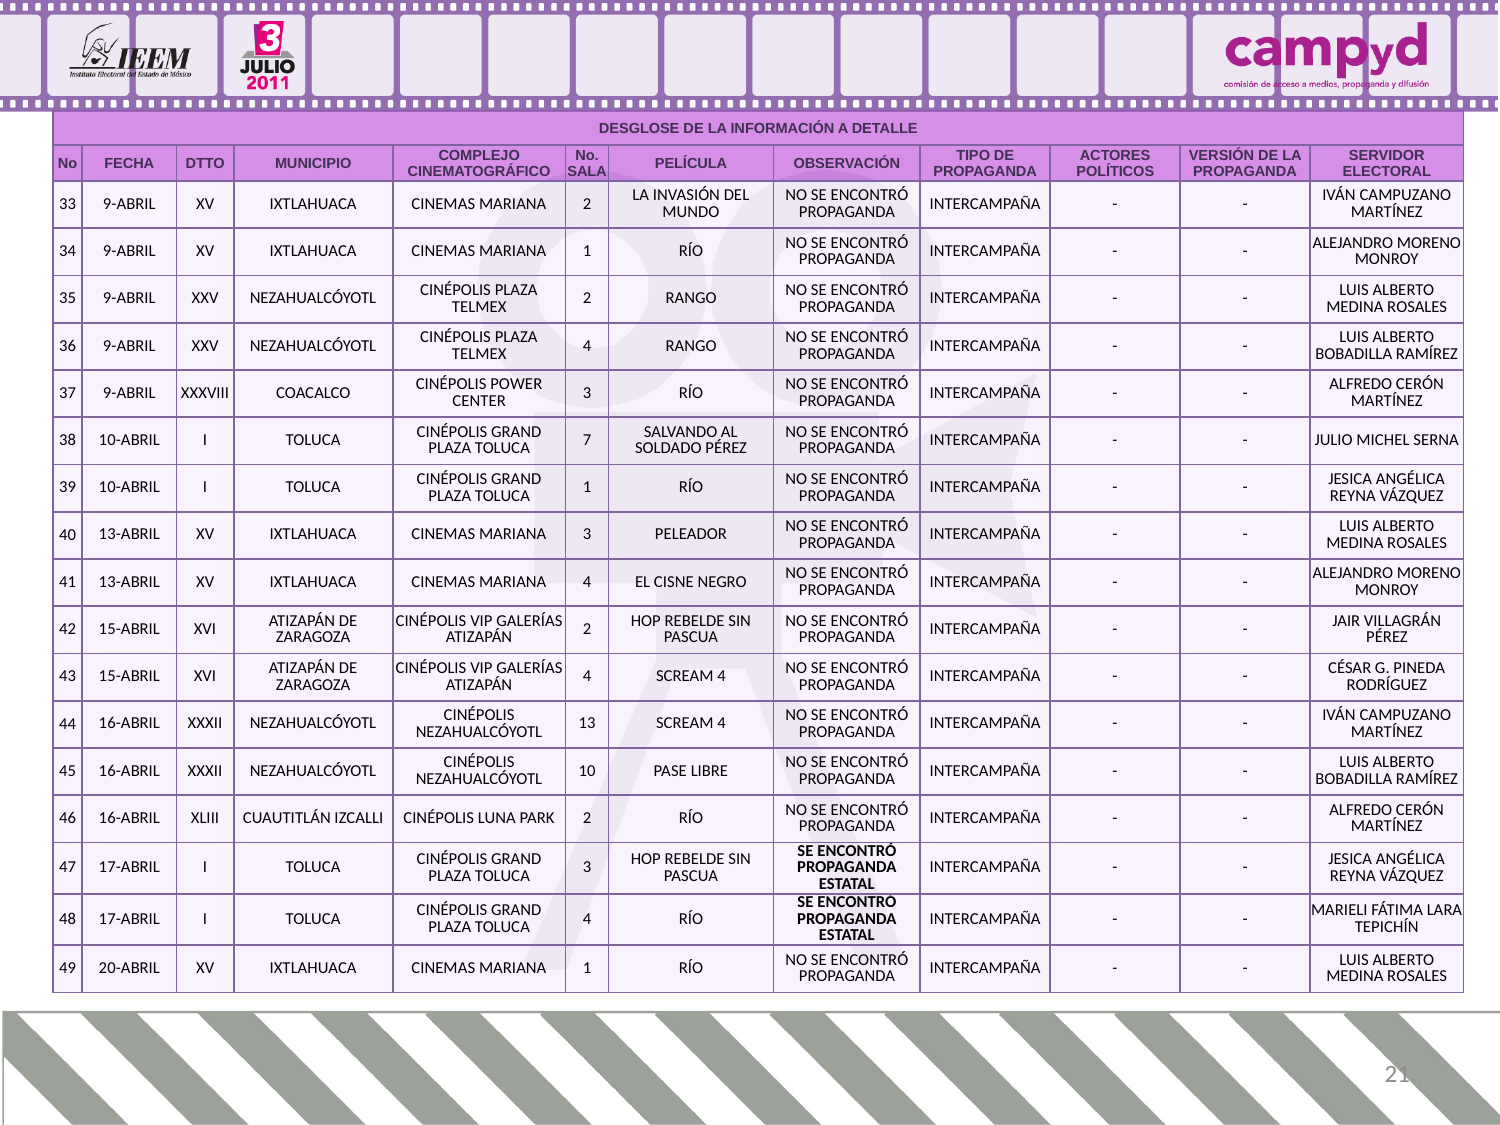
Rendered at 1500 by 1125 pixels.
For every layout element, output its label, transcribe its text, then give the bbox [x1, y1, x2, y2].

table_cell No [54, 146, 81, 180]
table_cell NEZAHUALCÓYOTL [235, 324, 392, 369]
table_cell LUIS ALBERTO BOBADILLA RAMÍREZ [1311, 324, 1463, 369]
table_cell 4 [566, 895, 608, 944]
table_cell PELEADOR [609, 513, 773, 558]
table_cell CINEMAS MARIANA [394, 946, 565, 992]
table_cell CÉSAR G. PINEDA RODRÍGUEZ [1311, 654, 1463, 700]
table_cell 2 [566, 276, 608, 322]
table_cell XXXVIII [177, 371, 233, 416]
table_cell INTERCAMPAÑA [921, 465, 1049, 511]
table_cell XV [177, 182, 233, 227]
table_cell INTERCAMPAÑA [921, 513, 1049, 558]
table_cell JESICA ANGÉLICA REYNA VÁZQUEZ [1311, 843, 1463, 893]
table_cell ATIZAPÁN DE ZARAGOZA [235, 607, 392, 653]
table_cell 17-ABRIL [83, 895, 176, 944]
table_cell 10 [566, 749, 608, 794]
table_cell 40 [54, 513, 81, 558]
table_cell 3 [566, 843, 608, 893]
table_cell 38 [54, 418, 81, 464]
table_cell ALFREDO CERÓN MARTÍNEZ [1311, 371, 1463, 416]
table_cell 10-ABRIL [83, 418, 176, 464]
table_cell 4 [566, 324, 608, 369]
table_cell XLIII [177, 796, 233, 842]
table_cell SALVANDO AL SOLDADO PÉREZ [609, 418, 773, 464]
table_cell - [1051, 702, 1179, 747]
table_cell RÍO [609, 895, 773, 944]
table_cell FECHA [83, 146, 176, 180]
table_cell CINÉPOLIS PLAZA TELMEX [394, 276, 565, 322]
table_cell NO SE ENCONTRÓ PROPAGANDA [774, 371, 919, 416]
table_cell 3 [566, 513, 608, 558]
table_cell RANGO [609, 276, 773, 322]
table_cell PASE LIBRE [609, 749, 773, 794]
table_cell ALEJANDRO MORENO MONROY [1311, 560, 1463, 605]
table_cell CINÉPOLIS NEZAHUALCÓYOTL [394, 702, 565, 747]
table_cell OBSERVACIÓN [774, 146, 919, 180]
table_cell - [1181, 895, 1309, 944]
table_cell RÍO [609, 465, 773, 511]
table_cell NO SE ENCONTRÓ PROPAGANDA [774, 946, 919, 992]
table_cell 13-ABRIL [83, 560, 176, 605]
table_cell NO SE ENCONTRÓ PROPAGANDA [774, 749, 919, 794]
table_cell NO SE ENCONTRÓ PROPAGANDA [774, 654, 919, 700]
table_cell I [177, 418, 233, 464]
table_cell CINÉPOLIS GRAND PLAZA TOLUCA [394, 418, 565, 464]
table_cell XXV [177, 324, 233, 369]
table_cell NO SE ENCONTRÓ PROPAGANDA [774, 607, 919, 653]
table_cell DTTO [177, 146, 233, 180]
table_cell ALEJANDRO MORENO MONROY [1311, 229, 1463, 275]
table_cell - [1181, 560, 1309, 605]
table_cell - [1051, 418, 1179, 464]
table_cell XV [177, 946, 233, 992]
table_cell - [1051, 513, 1179, 558]
table_cell 43 [54, 654, 81, 700]
table_cell JAIR VILLAGRÁN PÉREZ [1311, 607, 1463, 653]
table_cell NO SE ENCONTRÓ PROPAGANDA [774, 796, 919, 842]
table_cell IXTLAHUACA [235, 229, 392, 275]
table_cell INTERCAMPAÑA [921, 371, 1049, 416]
table_cell IXTLAHUACA [235, 182, 392, 227]
table_cell - [1181, 607, 1309, 653]
table_cell - [1181, 702, 1309, 747]
table_cell JULIO MICHEL SERNA [1311, 418, 1463, 464]
table_cell CINÉPOLIS GRAND PLAZA TOLUCA [394, 465, 565, 511]
table_cell 9-ABRIL [83, 276, 176, 322]
table_cell COACALCO [235, 371, 392, 416]
table_cell XVI [177, 654, 233, 700]
table_cell LA INVASIÓN DEL MUNDO [609, 182, 773, 227]
table_cell CINEMAS MARIANA [394, 182, 565, 227]
table_cell NO SE ENCONTRÓ PROPAGANDA [774, 229, 919, 275]
table_cell CUAUTITLÁN IZCALLI [235, 796, 392, 842]
table_cell 44 [54, 702, 81, 747]
table_cell XV [177, 229, 233, 275]
table_cell INTERCAMPAÑA [921, 796, 1049, 842]
table_cell SCREAM 4 [609, 654, 773, 700]
table_cell NO SE ENCONTRÓ PROPAGANDA [774, 702, 919, 747]
table_cell MARIELI FÁTIMA LARA TEPICHÍN [1311, 895, 1463, 944]
table_cell NEZAHUALCÓYOTL [235, 276, 392, 322]
table_cell CINÉPOLIS GRAND PLAZA TOLUCA [394, 843, 565, 893]
table_cell - [1181, 654, 1309, 700]
table_cell CINÉPOLIS PLAZA TELMEX [394, 324, 565, 369]
table_cell ALFREDO CERÓN MARTÍNEZ [1311, 796, 1463, 842]
table_cell TOLUCA [235, 895, 392, 944]
table_cell CINEMAS MARIANA [394, 513, 565, 558]
table_cell CINÉPOLIS LUNA PARK [394, 796, 565, 842]
table_cell HOP REBELDE SIN PASCUA [609, 843, 773, 893]
table_cell 13-ABRIL [83, 513, 176, 558]
table_cell INTERCAMPAÑA [921, 895, 1049, 944]
table_cell 47 [54, 843, 81, 893]
table_cell INTERCAMPAÑA [921, 276, 1049, 322]
table_cell 17-ABRIL [83, 843, 176, 893]
table_cell 41 [54, 560, 81, 605]
table_cell - [1051, 182, 1179, 227]
table_cell TOLUCA [235, 465, 392, 511]
table_cell 49 [54, 946, 81, 992]
table_cell 34 [54, 229, 81, 275]
table_cell SE ENCONTRÓ PROPAGANDA ESTATAL [774, 843, 919, 893]
slide_number 21 [1074, 1042, 1425, 1103]
table_cell RÍO [609, 796, 773, 842]
table_cell - [1051, 465, 1179, 511]
table_cell - [1051, 371, 1179, 416]
table_cell CINEMAS MARIANA [394, 229, 565, 275]
table_cell PELÍCULA [609, 146, 773, 180]
table_cell SE ENCONTRÓ PROPAGANDA ESTATAL [774, 895, 919, 944]
table_cell - [1051, 654, 1179, 700]
table_cell 2 [566, 182, 608, 227]
table_cell IXTLAHUACA [235, 513, 392, 558]
table_cell - [1051, 749, 1179, 794]
table_cell - [1181, 324, 1309, 369]
table_cell 4 [566, 560, 608, 605]
table_cell 9-ABRIL [83, 182, 176, 227]
table_cell NO SE ENCONTRÓ PROPAGANDA [774, 560, 919, 605]
table_cell INTERCAMPAÑA [921, 418, 1049, 464]
table_cell 7 [566, 418, 608, 464]
table_cell CINÉPOLIS NEZAHUALCÓYOTL [394, 749, 565, 794]
table_cell 1 [566, 465, 608, 511]
table_cell XV [177, 513, 233, 558]
table_cell NO SE ENCONTRÓ PROPAGANDA [774, 182, 919, 227]
table_cell - [1051, 229, 1179, 275]
table_cell COMPLEJO CINEMATOGRÁFICO [394, 146, 565, 180]
table_cell 16-ABRIL [83, 749, 176, 794]
table_cell - [1051, 895, 1179, 944]
table_cell I [177, 465, 233, 511]
table_cell - [1181, 418, 1309, 464]
table_cell 4 [566, 654, 608, 700]
table_cell I [177, 895, 233, 944]
table_cell - [1181, 946, 1309, 992]
table_cell TOLUCA [235, 418, 392, 464]
table_cell SCREAM 4 [609, 702, 773, 747]
table_cell I [177, 843, 233, 893]
table_cell - [1051, 796, 1179, 842]
table_cell LUIS ALBERTO MEDINA ROSALES [1311, 513, 1463, 558]
table_cell 9-ABRIL [83, 371, 176, 416]
table_cell 48 [54, 895, 81, 944]
table_cell No. SALA [566, 146, 608, 180]
table_cell NO SE ENCONTRÓ PROPAGANDA [774, 418, 919, 464]
table_cell 3 [566, 371, 608, 416]
table_cell - [1051, 276, 1179, 322]
table_cell TIPO DE PROPAGANDA [921, 146, 1049, 180]
table_cell NEZAHUALCÓYOTL [235, 702, 392, 747]
table_cell 13 [566, 702, 608, 747]
table_cell - [1181, 796, 1309, 842]
table_cell INTERCAMPAÑA [921, 607, 1049, 653]
picture [0, 0, 1500, 1125]
table_cell INTERCAMPAÑA [921, 749, 1049, 794]
table_cell RÍO [609, 371, 773, 416]
table_cell - [1181, 276, 1309, 322]
table_cell CINÉPOLIS VIP GALERÍAS ATIZAPÁN [394, 654, 565, 700]
table_cell - [1051, 324, 1179, 369]
table_cell XXV [177, 276, 233, 322]
table_cell 33 [54, 182, 81, 227]
table_cell 1 [566, 229, 608, 275]
table_cell 46 [54, 796, 81, 842]
table_cell INTERCAMPAÑA [921, 946, 1049, 992]
table_cell RANGO [609, 324, 773, 369]
table_cell 2 [566, 607, 608, 653]
table_cell 15-ABRIL [83, 654, 176, 700]
table_cell INTERCAMPAÑA [921, 560, 1049, 605]
table_cell NO SE ENCONTRÓ PROPAGANDA [774, 276, 919, 322]
table_cell INTERCAMPAÑA [921, 324, 1049, 369]
table_cell - [1051, 607, 1179, 653]
table_cell XXXII [177, 702, 233, 747]
table_cell 10-ABRIL [83, 465, 176, 511]
table_cell 39 [54, 465, 81, 511]
table_cell NO SE ENCONTRÓ PROPAGANDA [774, 465, 919, 511]
table_cell XXXII [177, 749, 233, 794]
table_cell ACTORES POLÍTICOS [1051, 146, 1179, 180]
table_cell 16-ABRIL [83, 796, 176, 842]
table_cell 42 [54, 607, 81, 653]
table_cell 9-ABRIL [83, 229, 176, 275]
table_header DESGLOSE DE LA INFORMACIÓN A DETALLE [54, 111, 1463, 144]
table_cell 1 [566, 946, 608, 992]
table_cell - [1181, 749, 1309, 794]
table_cell - [1051, 946, 1179, 992]
table_cell TOLUCA [235, 843, 392, 893]
table_cell 35 [54, 276, 81, 322]
table_cell 37 [54, 371, 81, 416]
table_cell LUIS ALBERTO MEDINA ROSALES [1311, 946, 1463, 992]
table_cell CINÉPOLIS VIP GALERÍAS ATIZAPÁN [394, 607, 565, 653]
table_cell - [1181, 843, 1309, 893]
table_cell IVÁN CAMPUZANO MARTÍNEZ [1311, 182, 1463, 227]
table_cell INTERCAMPAÑA [921, 229, 1049, 275]
table_cell VERSIÓN DE LA PROPAGANDA [1181, 146, 1309, 180]
table_cell - [1181, 465, 1309, 511]
table_cell 20-ABRIL [83, 946, 176, 992]
table_cell CINÉPOLIS GRAND PLAZA TOLUCA [394, 895, 565, 944]
table_cell INTERCAMPAÑA [921, 182, 1049, 227]
table_cell XV [177, 560, 233, 605]
table_cell NEZAHUALCÓYOTL [235, 749, 392, 794]
table_cell 9-ABRIL [83, 324, 176, 369]
table_cell INTERCAMPAÑA [921, 654, 1049, 700]
table_cell - [1051, 560, 1179, 605]
table_cell RÍO [609, 946, 773, 992]
table_cell INTERCAMPAÑA [921, 702, 1049, 747]
table_cell 2 [566, 796, 608, 842]
table_cell - [1181, 371, 1309, 416]
table_cell 45 [54, 749, 81, 794]
table_cell CINÉPOLIS POWER CENTER [394, 371, 565, 416]
table_cell LUIS ALBERTO BOBADILLA RAMÍREZ [1311, 749, 1463, 794]
table_cell - [1051, 843, 1179, 893]
table_cell CINEMAS MARIANA [394, 560, 565, 605]
table_cell LUIS ALBERTO MEDINA ROSALES [1311, 276, 1463, 322]
table_cell NO SE ENCONTRÓ PROPAGANDA [774, 513, 919, 558]
table_cell - [1181, 182, 1309, 227]
table_cell INTERCAMPAÑA [921, 843, 1049, 893]
table_cell SERVIDOR ELECTORAL [1311, 146, 1463, 180]
table_cell 15-ABRIL [83, 607, 176, 653]
table_cell - [1181, 229, 1309, 275]
table_cell HOP REBELDE SIN PASCUA [609, 607, 773, 653]
table_cell XVI [177, 607, 233, 653]
table_cell - [1181, 513, 1309, 558]
table_cell IXTLAHUACA [235, 946, 392, 992]
table_cell ATIZAPÁN DE ZARAGOZA [235, 654, 392, 700]
table_cell NO SE ENCONTRÓ PROPAGANDA [774, 324, 919, 369]
table_cell 16-ABRIL [83, 702, 176, 747]
table_cell RÍO [609, 229, 773, 275]
table_cell MUNICIPIO [235, 146, 392, 180]
table_cell 36 [54, 324, 81, 369]
table_cell IXTLAHUACA [235, 560, 392, 605]
table_cell JESICA ANGÉLICA REYNA VÁZQUEZ [1311, 465, 1463, 511]
table_cell EL CISNE NEGRO [609, 560, 773, 605]
table_cell IVÁN CAMPUZANO MARTÍNEZ [1311, 702, 1463, 747]
